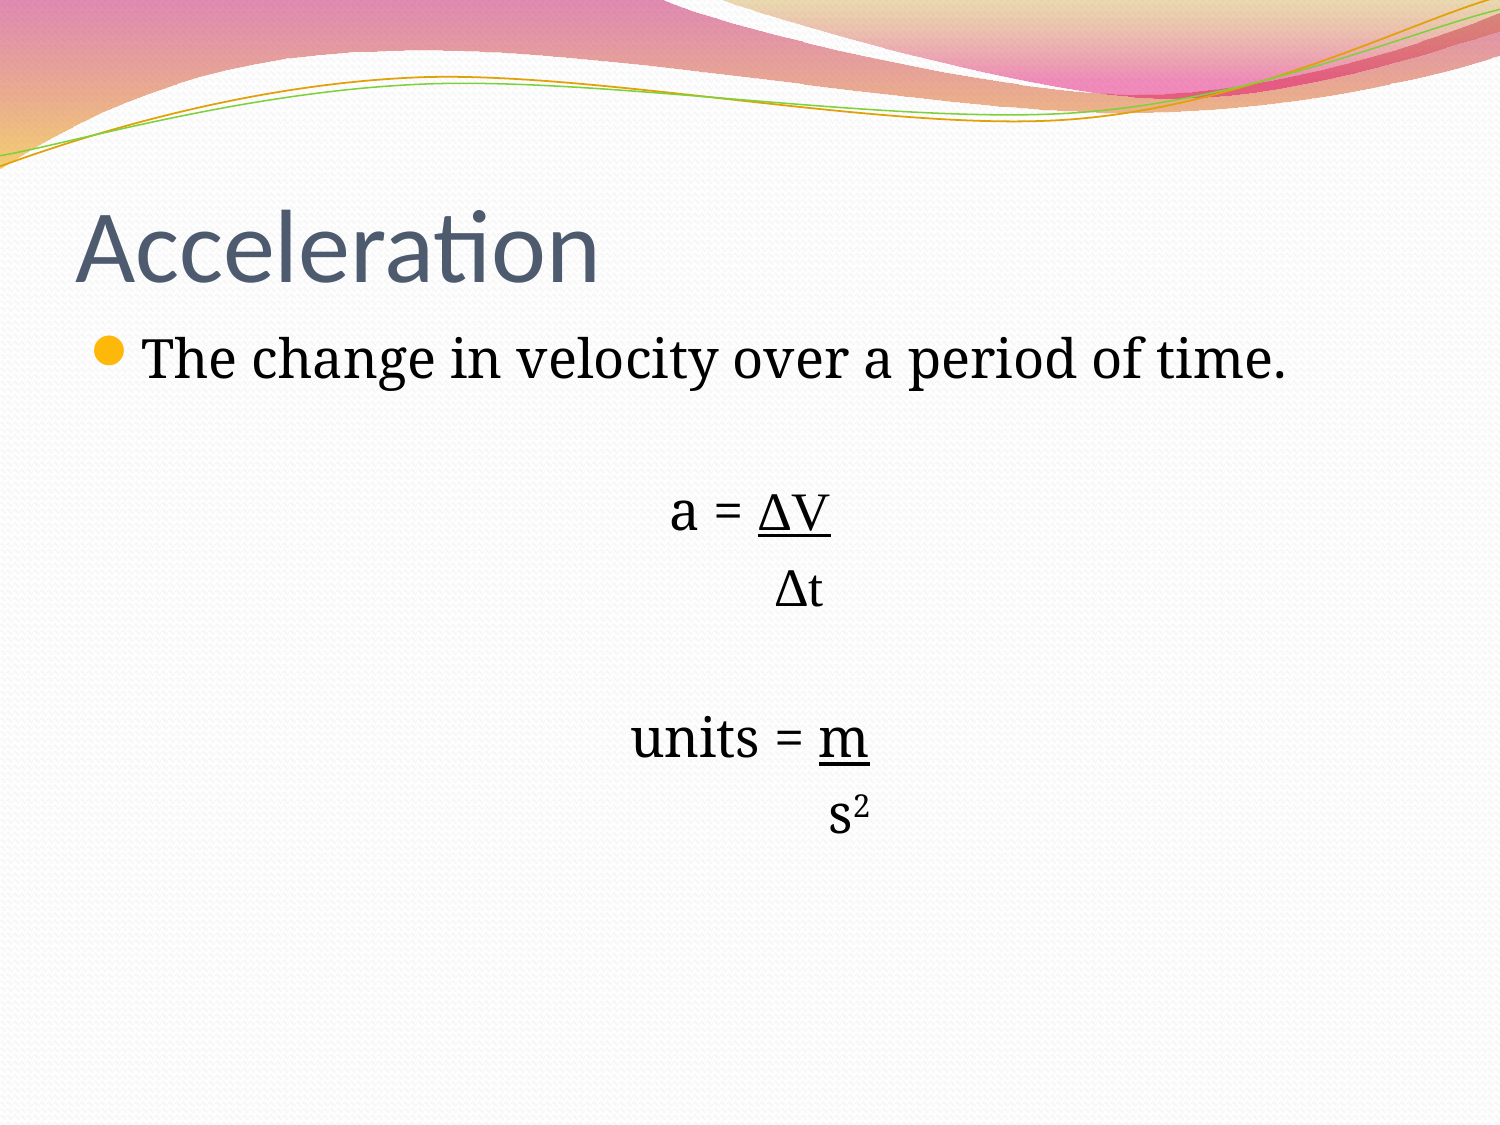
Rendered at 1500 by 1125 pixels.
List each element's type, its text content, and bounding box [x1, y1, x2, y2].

title Acceleration [75, 115, 1425, 303]
list The change in velocity over a period of time. a = ∆V ∆t units = m s2 [75, 317, 1425, 1038]
